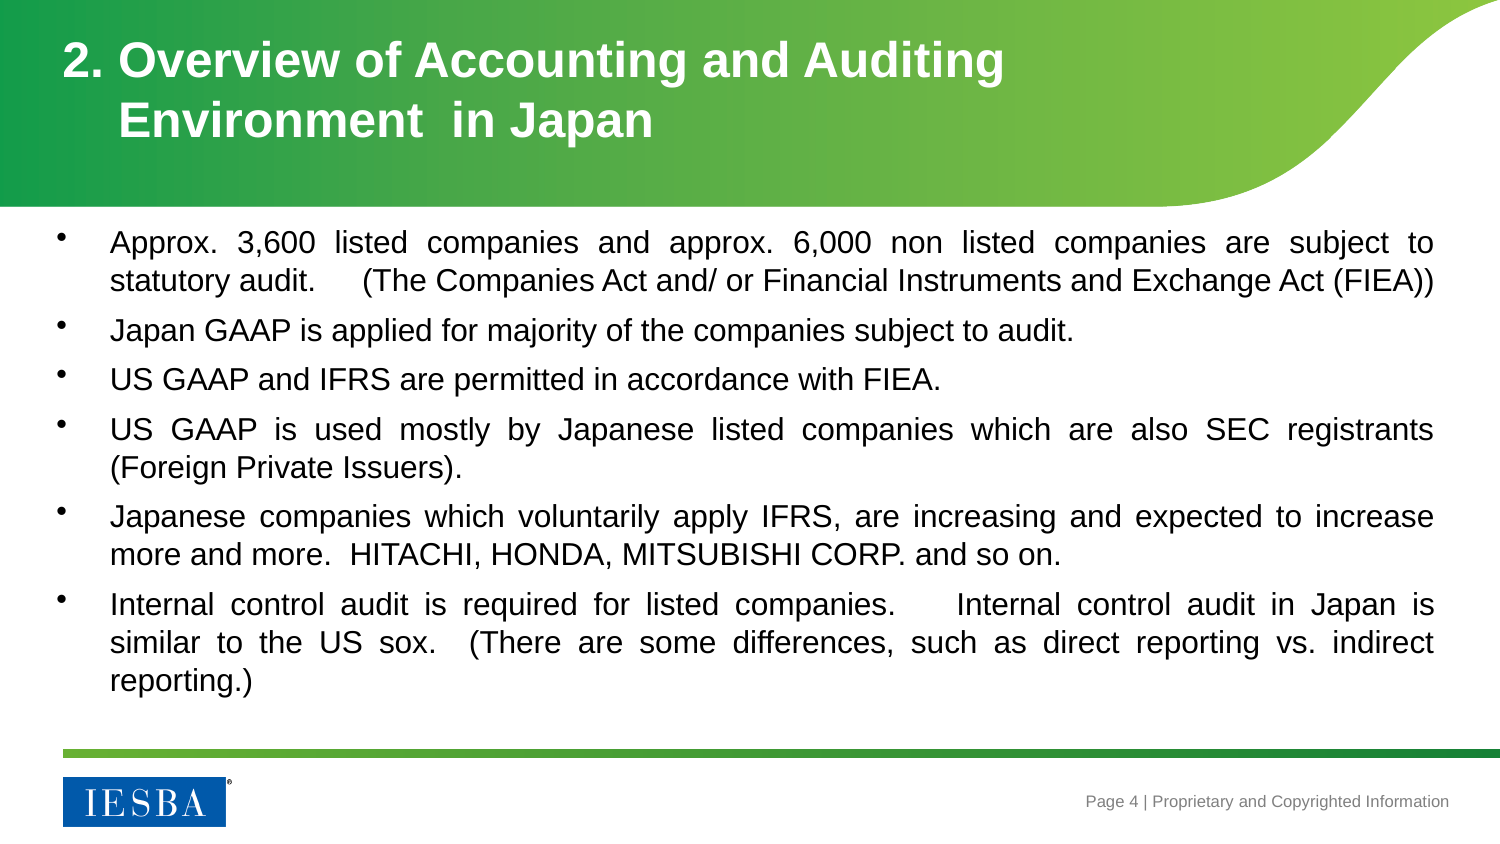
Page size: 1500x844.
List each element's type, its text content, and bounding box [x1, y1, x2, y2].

list Approx. 3,600 listed companies and approx. 6,000 non listed companies are subject to statutory audit. (The Companies Act and/ or Financial Instruments and Exchange Act (FIEA)) Japan GAAP is applied for majority of the companies subject to audit. US GAAP and IFRS are permitted in accordance with FIEA. US GAAP is used mostly by Japanese listed companies which are also SEC registrants (Foreign Private Issuers). Japanese companies which voluntarily apply IFRS, are increasing and expected to increase more and more. HITACHI, HONDA, MITSUBISHI CORP. and so on. Internal control audit is required for listed companies. Internal control audit in Japan is similar to the US sox. (There are some differences, such as direct reporting vs. indirect reporting.) [41, 214, 1450, 741]
title 2. Overview of Accounting and Auditing Environment in Japan [62, 114, 1300, 181]
picture [0, 0, 1500, 207]
picture [63, 777, 232, 827]
